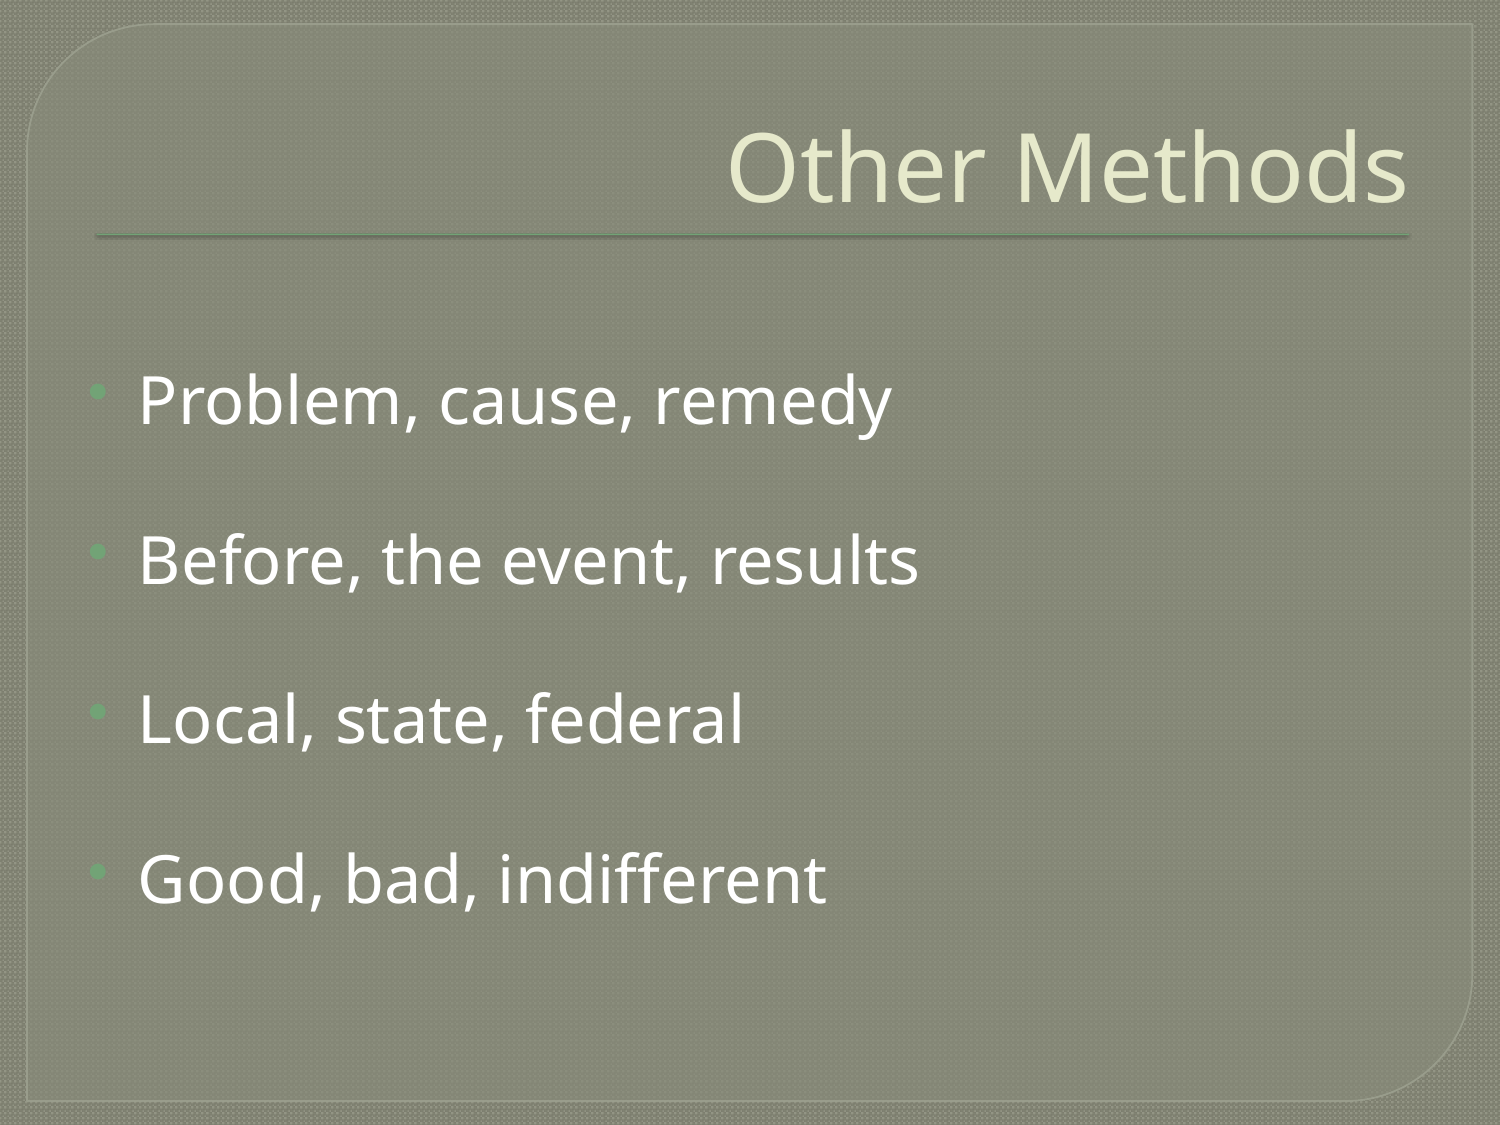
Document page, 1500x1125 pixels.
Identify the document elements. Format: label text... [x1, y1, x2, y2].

title Other Methods [75, 41, 1425, 230]
list Problem, cause, remedy Before, the event, results Local, state, federal Good, bad, indifferent [74, 269, 1426, 1013]
